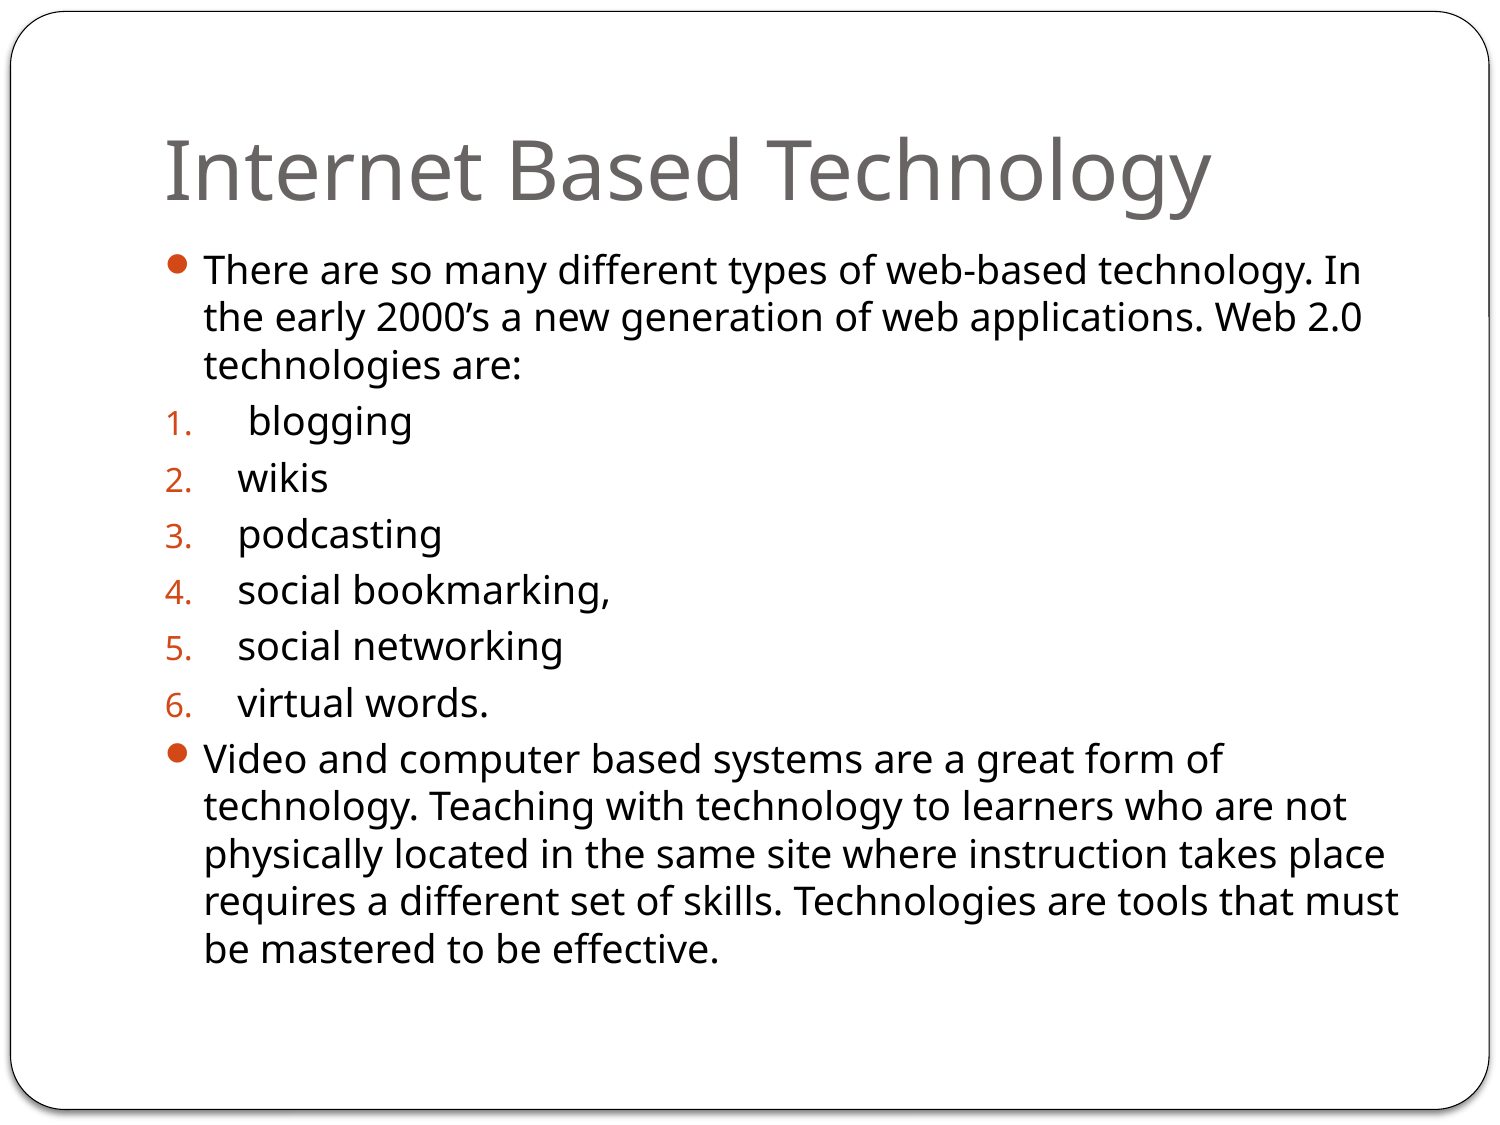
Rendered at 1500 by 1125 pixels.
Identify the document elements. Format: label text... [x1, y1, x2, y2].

list There are so many different types of web-based technology. In the early 2000’s a new generation of web applications. Web 2.0 technologies are: blogging wikis podcasting social bookmarking, social networking virtual words. Video and computer based systems are a great form of technology. Teaching with technology to learners who are not physically located in the same site where instruction takes place requires a different set of skills. Technologies are tools that must be mastered to be effective. [150, 237, 1425, 988]
title Internet Based Technology [150, 45, 1425, 233]
